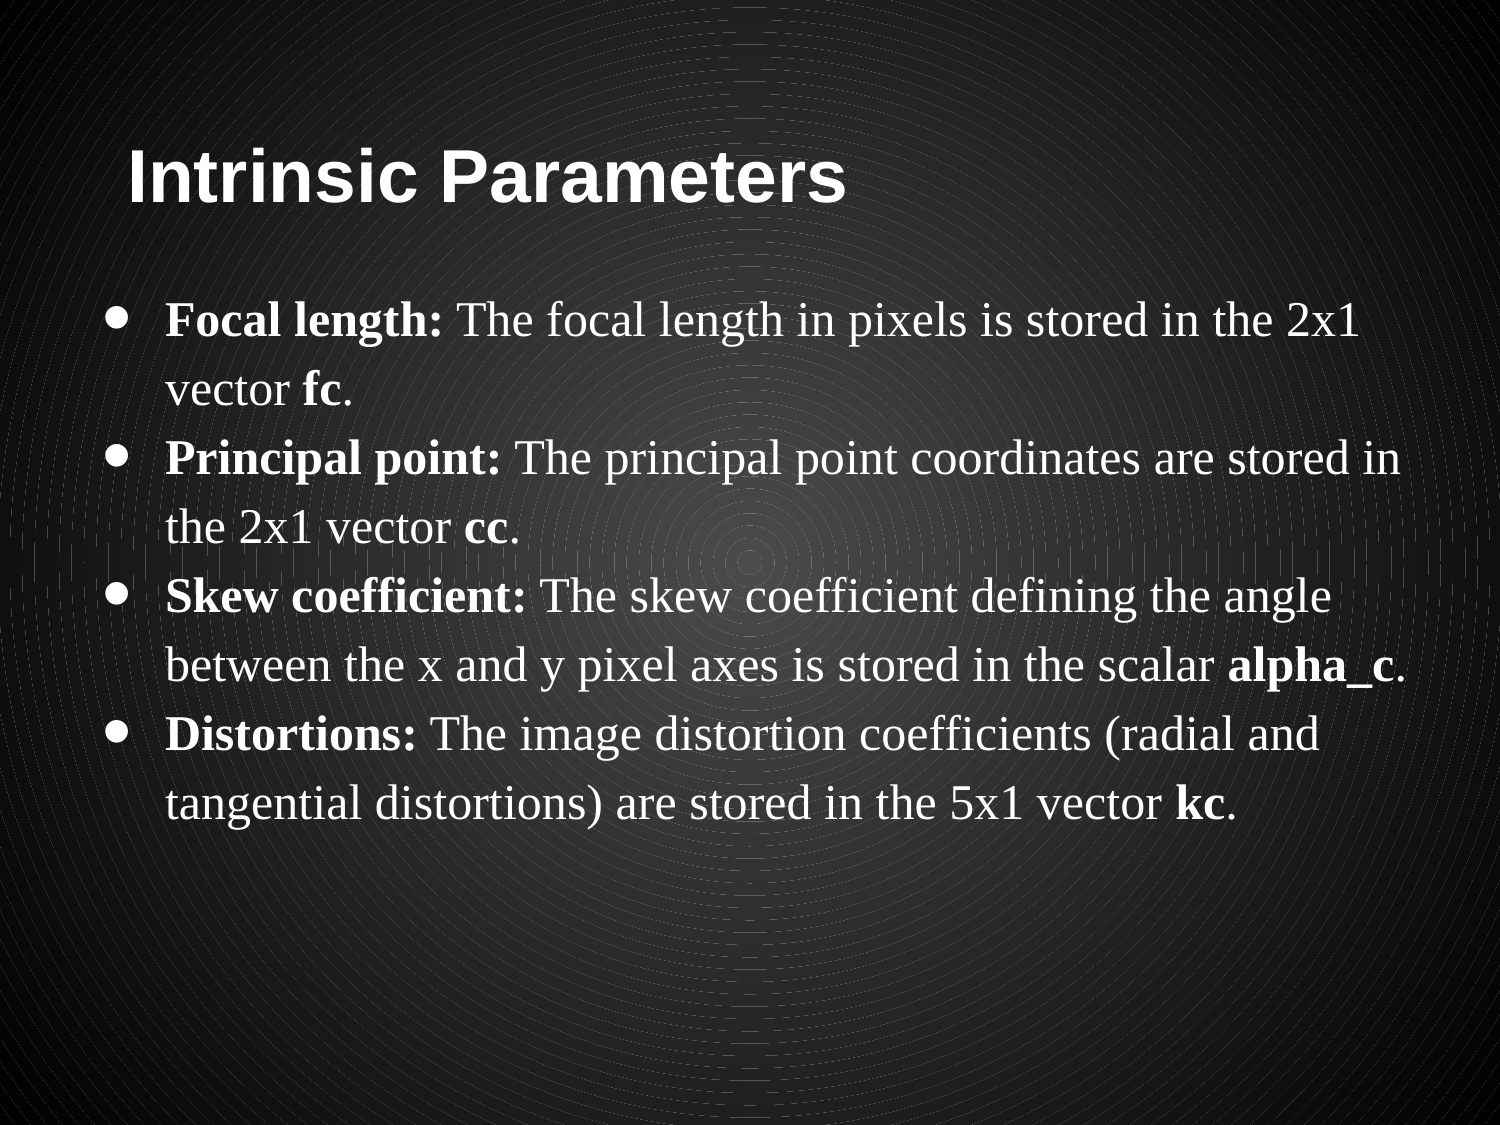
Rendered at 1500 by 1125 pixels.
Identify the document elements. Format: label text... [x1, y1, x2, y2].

title Intrinsic Parameters [75, 14, 1425, 233]
list Focal length: The focal length in pixels is stored in the 2x1 vector fc. Principal point: The principal point coordinates are stored in the 2x1 vector cc. Skew coefficient: The skew coefficient defining the angle between the x and y pixel axes is stored in the scalar alpha_c. Distortions: The image distortion coefficients (radial and tangential distortions) are stored in the 5x1 vector kc. [75, 262, 1425, 932]
